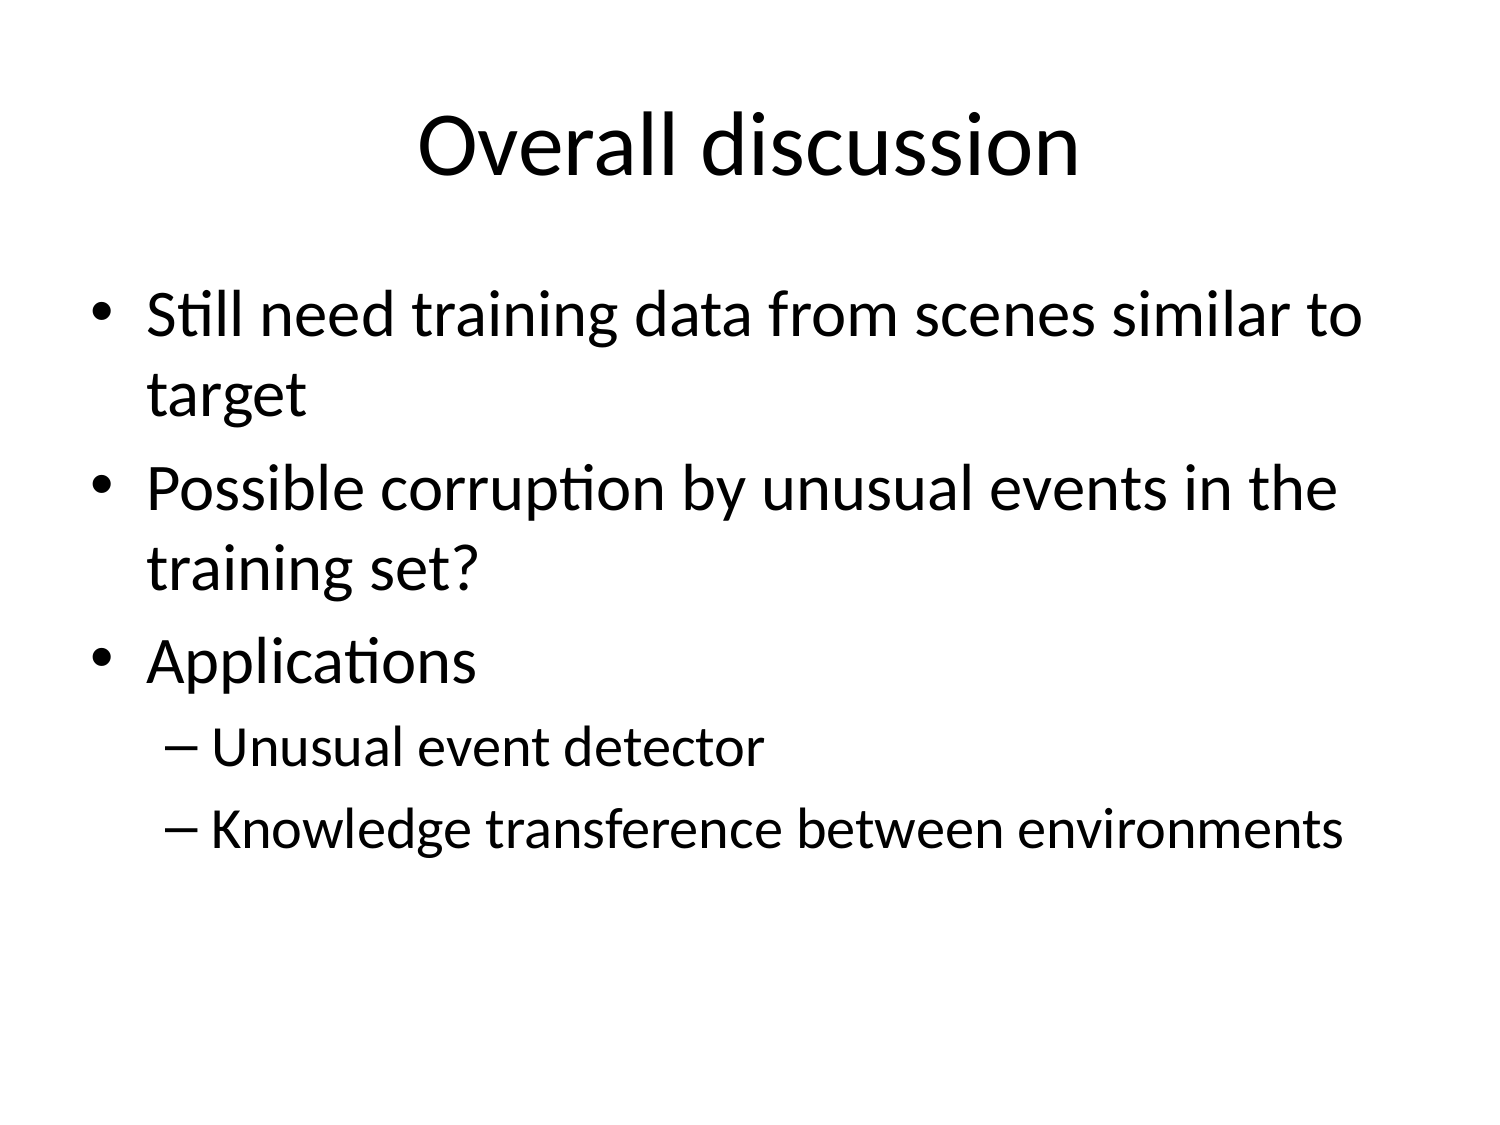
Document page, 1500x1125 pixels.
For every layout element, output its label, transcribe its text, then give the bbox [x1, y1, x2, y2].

title Overall discussion [75, 45, 1425, 233]
list Still need training data from scenes similar to target Possible corruption by unusual events in the training set? Applications Unusual event detector Knowledge transference between environments [75, 262, 1425, 1005]
